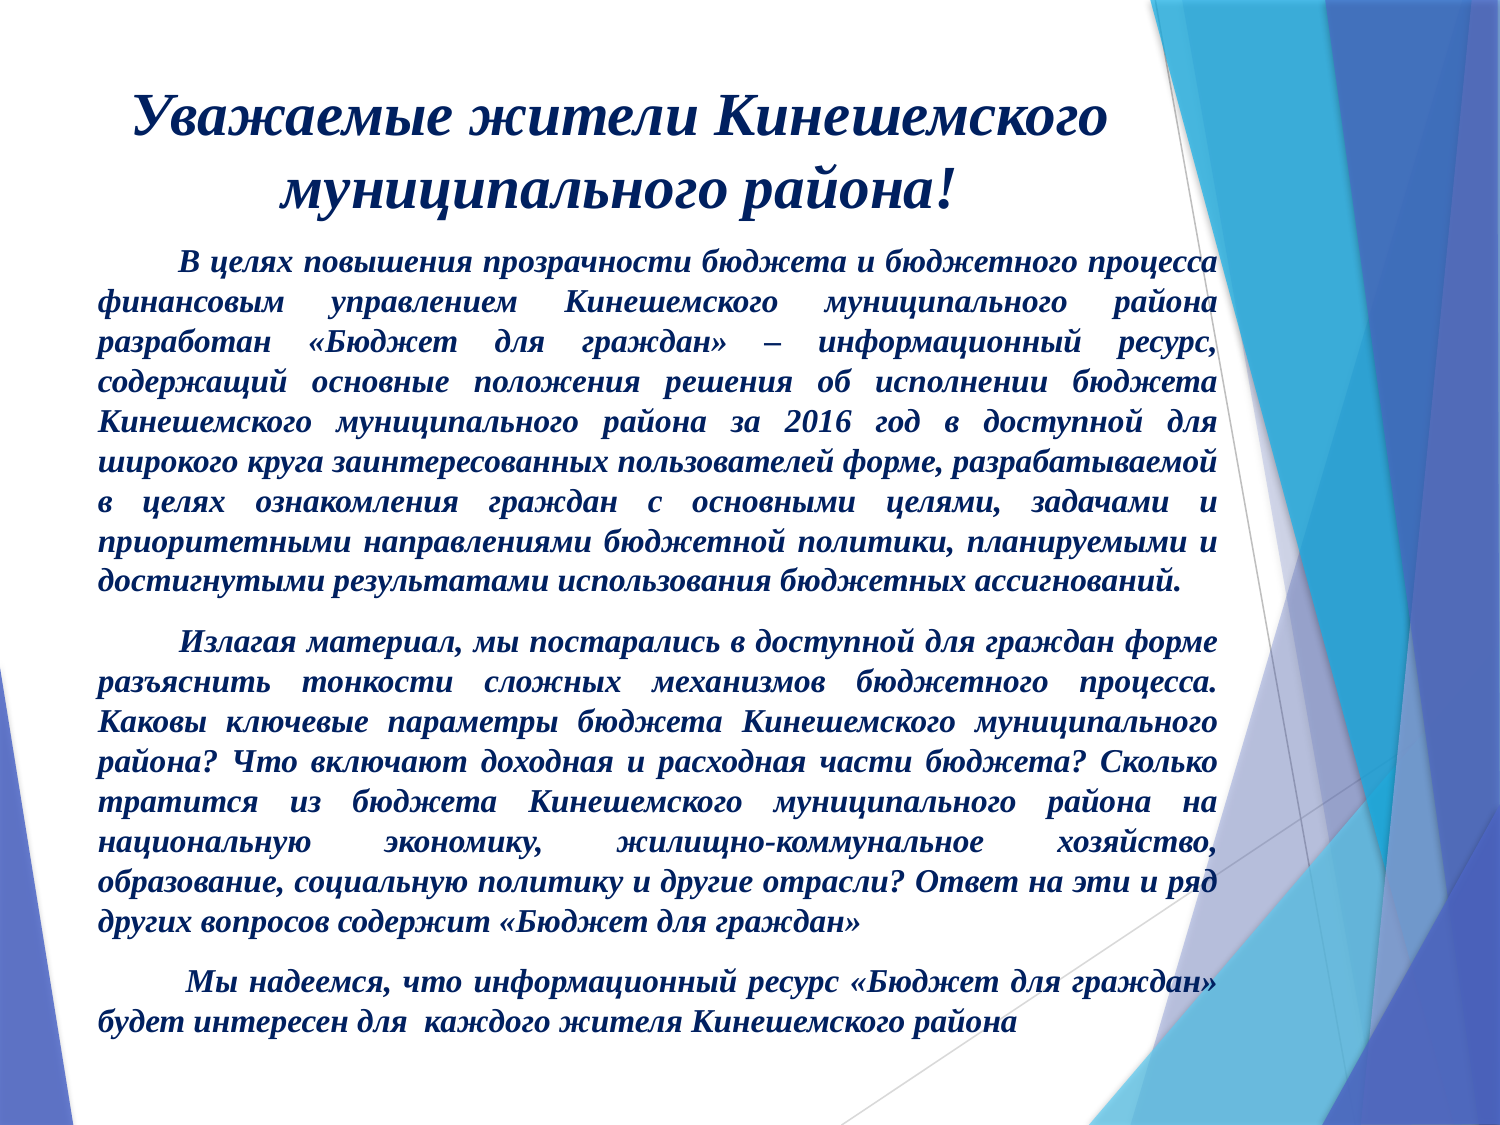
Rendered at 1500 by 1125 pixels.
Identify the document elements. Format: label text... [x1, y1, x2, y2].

list В целях повышения прозрачности бюджета и бюджетного процесса финансовым управлением Кинешемского муниципального района разработан «Бюджет для граждан» – информационный ресурс, содержащий основные положения решения об исполнении бюджета Кинешемского муниципального района за 2016 год в доступной для широкого круга заинтересованных пользователей форме, разрабатываемой в целях ознакомления граждан с основными целями, задачами и приоритетными направлениями бюджетной политики, планируемыми и достигнутыми результатами использования бюджетных ассигнований. Излагая материал, мы постарались в доступной для граждан форме разъяснить тонкости сложных механизмов бюджетного процесса. Каковы ключевые параметры бюджета Кинешемского муниципального района? Что включают доходная и расходная части бюджета? Сколько тратится из бюджета Кинешемского муниципального района на национальную экономику, жилищно-коммунальное хозяйство, образование, социальную политику и другие отрасли? Ответ на эти и ряд других вопросов содержит «Бюджет для граждан» Мы надеемся, что информационный ресурс «Бюджет для граждан» будет интересен для каждого жителя Кинешемского района [64, 231, 1235, 1071]
title Уважаемые жители Кинешемского муниципального района! [99, 66, 1142, 231]
